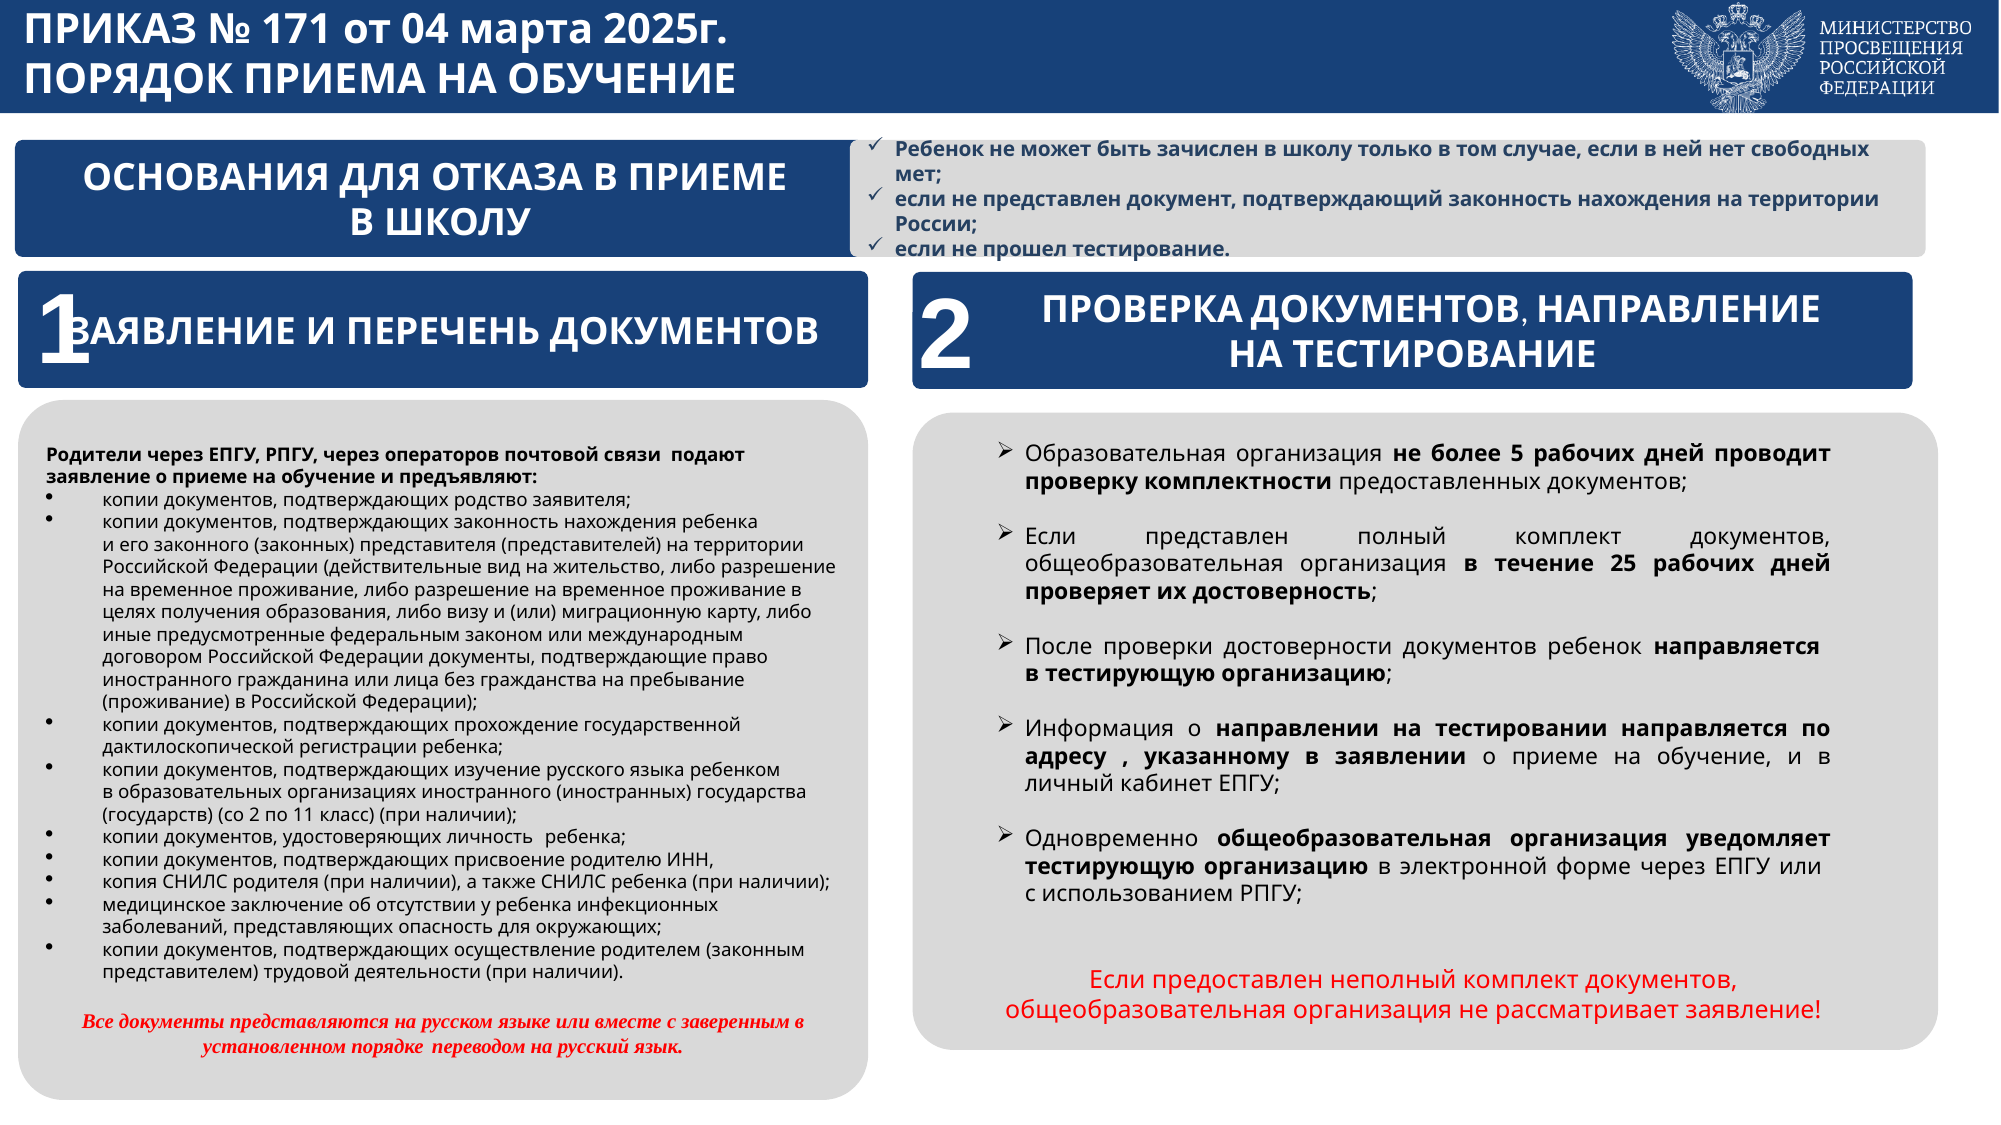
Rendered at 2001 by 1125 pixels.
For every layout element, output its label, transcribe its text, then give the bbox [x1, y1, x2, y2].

text_box ОСНОВАНИЯ ДЛЯ ОТКАЗА В ПРИЕМЕ В ШКОЛУ [12, 137, 857, 260]
text_box ПРОВЕРКА ДОКУМЕНТОВ, НАПРАВЛЕНИЕ НА ТЕСТИРОВАНИЕ [992, 269, 1915, 392]
picture [1672, 2, 1971, 115]
text_box 1 [19, 256, 110, 392]
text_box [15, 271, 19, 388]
title ПРИКАЗ № 171 от 04 марта 2025г. ПОРЯДОК ПРИЕМА НА ОБУЧЕНИЕ [21, 0, 1666, 137]
text_box Ребенок не может быть зачислен в школу только в том случае, если в ней нет свободных мет; если не представлен документ, подтверждающий законность нахождения на территории России; если не прошел тестирование. [847, 137, 1928, 260]
text_box ЗАЯВЛЕНИЕ И ПЕРЕЧЕНЬ ДОКУМЕНТОВ [110, 268, 871, 391]
text_box Родители через ЕПГУ, РПГУ, через операторов почтовой связи подают заявление о приеме на обучение и предъявляют: копии документов, подтверждающих родство заявителя; копии документов, подтверждающих законность нахождения ребенка и его законного (законных) представителя (представителей) на территории Российской Федерации (действительные вид на жительство, либо разрешение на временное проживание, либо разрешение на временное проживание в целях получения образования, либо визу и (или) миграционную карту, либо иные предусмотренные федеральным законом или международным договором Российской Федерации документы, подтверждающие право иностранного гражданина или лица без гражданства на пребывание (проживание) в Российской Федерации); копии документов, подтверждающих прохождение государственной дактилоскопической регистрации ребенка; копии документов, подтверждающих изучение русского языка ребенком в образовательных организациях иностранного (иностранных) государства (государств) (со 2 по 11 класс) (при наличии); копии документов, удостоверяющих личность ребенка; копии документов, подтверждающих присвоение родителю ИНН, копия СНИЛС родителя (при наличии), а также СНИЛС ребенка (при наличии); медицинское заключение об отсутствии у ребенка инфекционных заболеваний, представляющих опасность для окружающих; копии документов, подтверждающих осуществление родителем (законным представителем) трудовой деятельности (при наличии). Все документы представляются на русском языке или вместе с заверенным в установленном порядке переводом на русский язык. [18, 399, 869, 1100]
text_box 2 [901, 261, 992, 396]
text_box Образовательная организация не более 5 рабочих дней проводит проверку комплектности предоставленных документов; Если представлен полный комплект документов, общеобразовательная организация в течение 25 рабочих дней проверяет их достоверность; После проверки достоверности документов ребенок направляется в тестирующую организацию; Информация о направлении на тестировании направляется по адресу , указанному в заявлении о приеме на обучение, и в личный кабинет ЕПГУ; Одновременно общеобразовательная организация уведомляет тестирующую организацию в электронной форме через ЕПГУ или с использованием РПГУ; Если предоставлен неполный комплект документов, общеобразовательная организация не рассматривает заявление! [910, 410, 1941, 1053]
